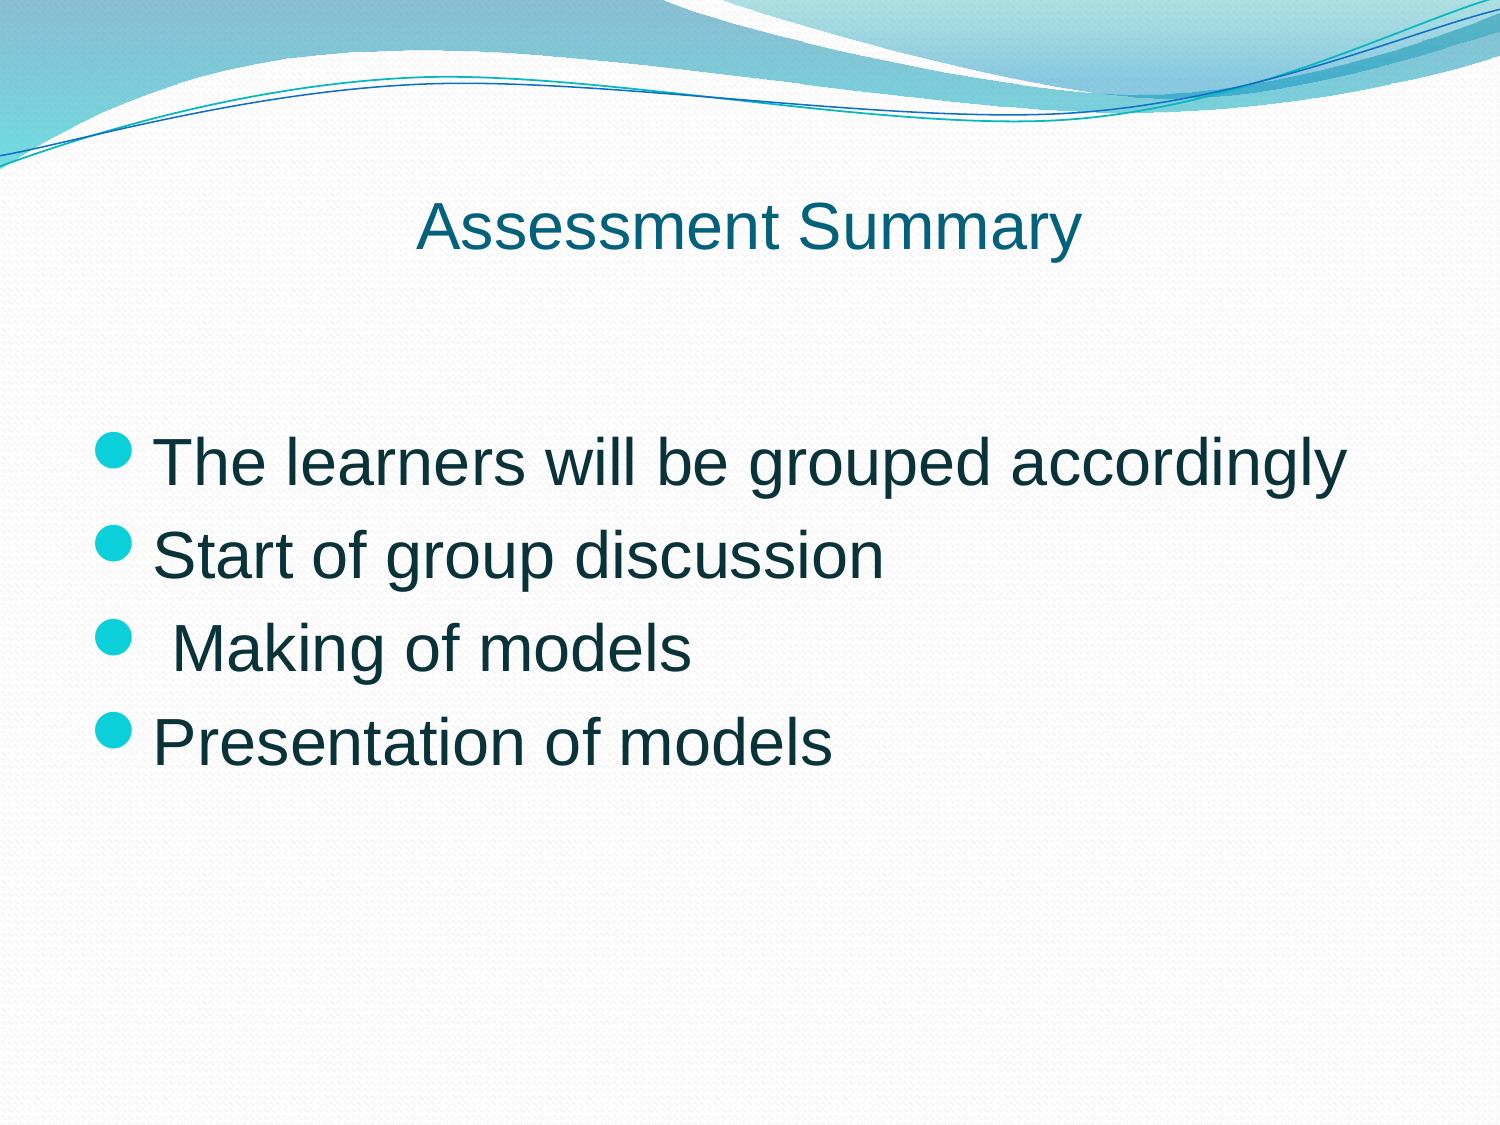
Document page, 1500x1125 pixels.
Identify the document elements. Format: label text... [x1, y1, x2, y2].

title Assessment Summary [75, 115, 1425, 263]
list The learners will be grouped accordingly Start of group discussion Making of models Presentation of models [75, 317, 1425, 1038]
